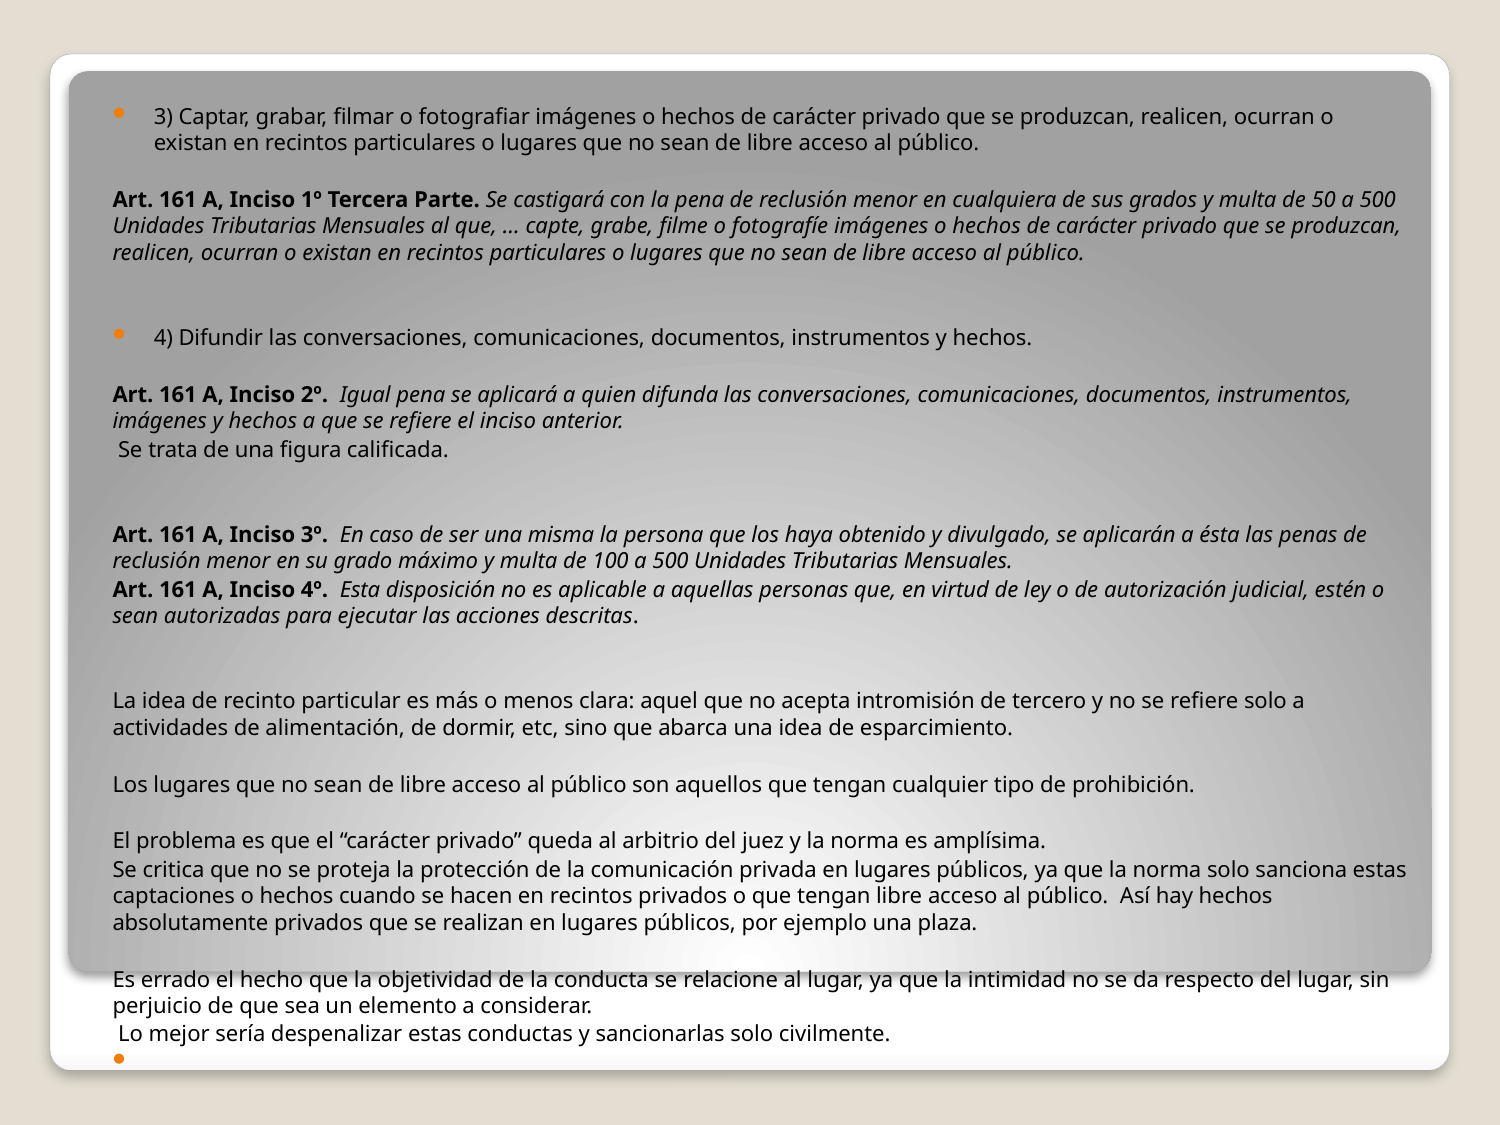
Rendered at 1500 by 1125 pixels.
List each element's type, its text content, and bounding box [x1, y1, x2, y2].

list 3) Captar, grabar, filmar o fotografiar imágenes o hechos de carácter privado que se produzcan, realicen, ocurran o existan en recintos particulares o lugares que no sean de libre acceso al público. Art. 161 A, Inciso 1º Tercera Parte. Se castigará con la pena de reclusión menor en cualquiera de sus grados y multa de 50 a 500 Unidades Tributarias Mensuales al que, … capte, grabe, filme o fotografíe imágenes o hechos de carácter privado que se produzcan, realicen, ocurran o existan en recintos particulares o lugares que no sean de libre acceso al público. 4) Difundir las conversaciones, comunicaciones, documentos, instrumentos y hechos. Art. 161 A, Inciso 2º. Igual pena se aplicará a quien difunda las conversaciones, comunicaciones, documentos, instrumentos, imágenes y hechos a que se refiere el inciso anterior. Se trata de una figura calificada. Art. 161 A, Inciso 3º. En caso de ser una misma la persona que los haya obtenido y divulgado, se aplicarán a ésta las penas de reclusión menor en su grado máximo y multa de 100 a 500 Unidades Tributarias Mensuales. Art. 161 A, Inciso 4º. Esta disposición no es aplicable a aquellas personas que, en virtud de ley o de autorización judicial, estén o sean autorizadas para ejecutar las acciones descritas. La idea de recinto particular es más o menos clara: aquel que no acepta intromisión de tercero y no se refiere solo a actividades de alimentación, de dormir, etc, sino que abarca una idea de esparcimiento. Los lugares que no sean de libre acceso al público son aquellos que tengan cualquier tipo de prohibición. El problema es que el “carácter privado” queda al arbitrio del juez y la norma es amplísima. Se critica que no se proteja la protección de la comunicación privada en lugares públicos, ya que la norma solo sanciona estas captaciones o hechos cuando se hacen en recintos privados o que tengan libre acceso al público. Así hay hechos absolutamente privados que se realizan en lugares públicos, por ejemplo una plaza. Es errado el hecho que la objetividad de la conducta se relacione al lugar, ya que la intimidad no se da respecto del lugar, sin perjuicio de que sea un elemento a considerar. Lo mejor sería despenalizar estas conductas y sancionarlas solo civilmente. [82, 86, 1425, 1094]
